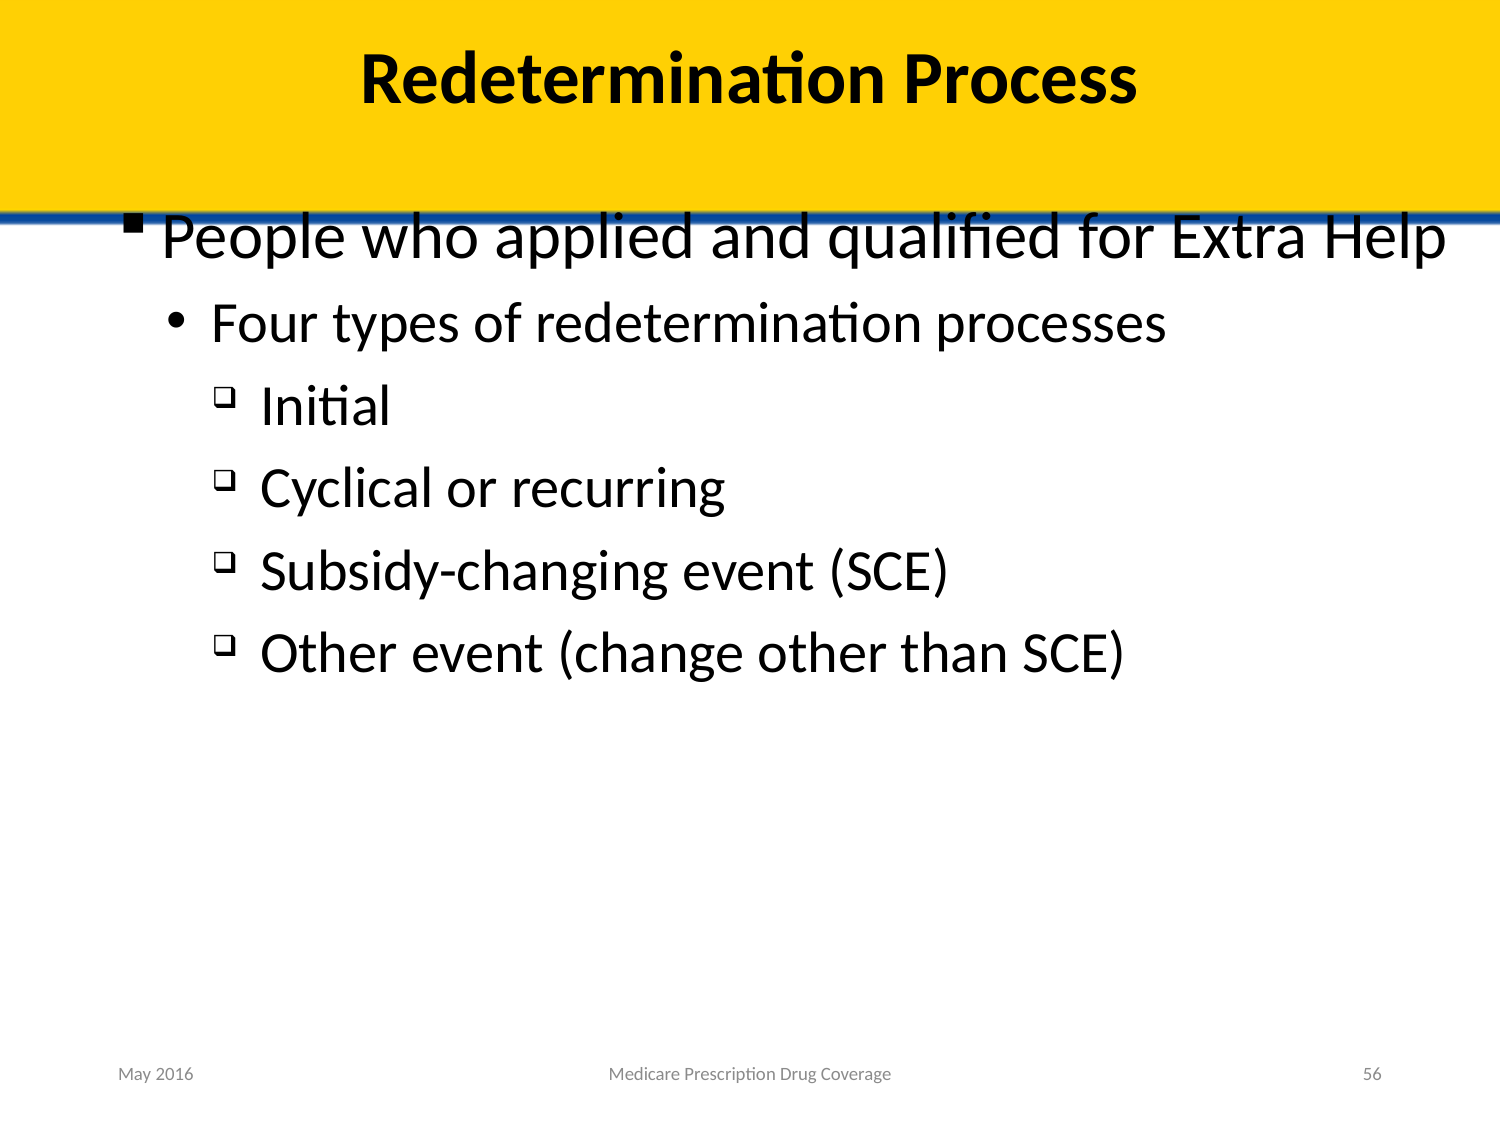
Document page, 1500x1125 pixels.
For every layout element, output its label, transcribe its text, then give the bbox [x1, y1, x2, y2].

picture [0, 157, 1500, 1125]
title Redetermination Process [0, 2, 1500, 157]
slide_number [103, 1042, 441, 1103]
slide_number 56 [1059, 1042, 1397, 1103]
footer Medicare Prescription Drug Coverage [496, 1042, 1004, 1103]
list People who applied and qualified for Extra Help Four types of redetermination processes Initial Cyclical or recurring Subsidy-changing event (SCE) Other event (change other than SCE) [103, 184, 1474, 1014]
